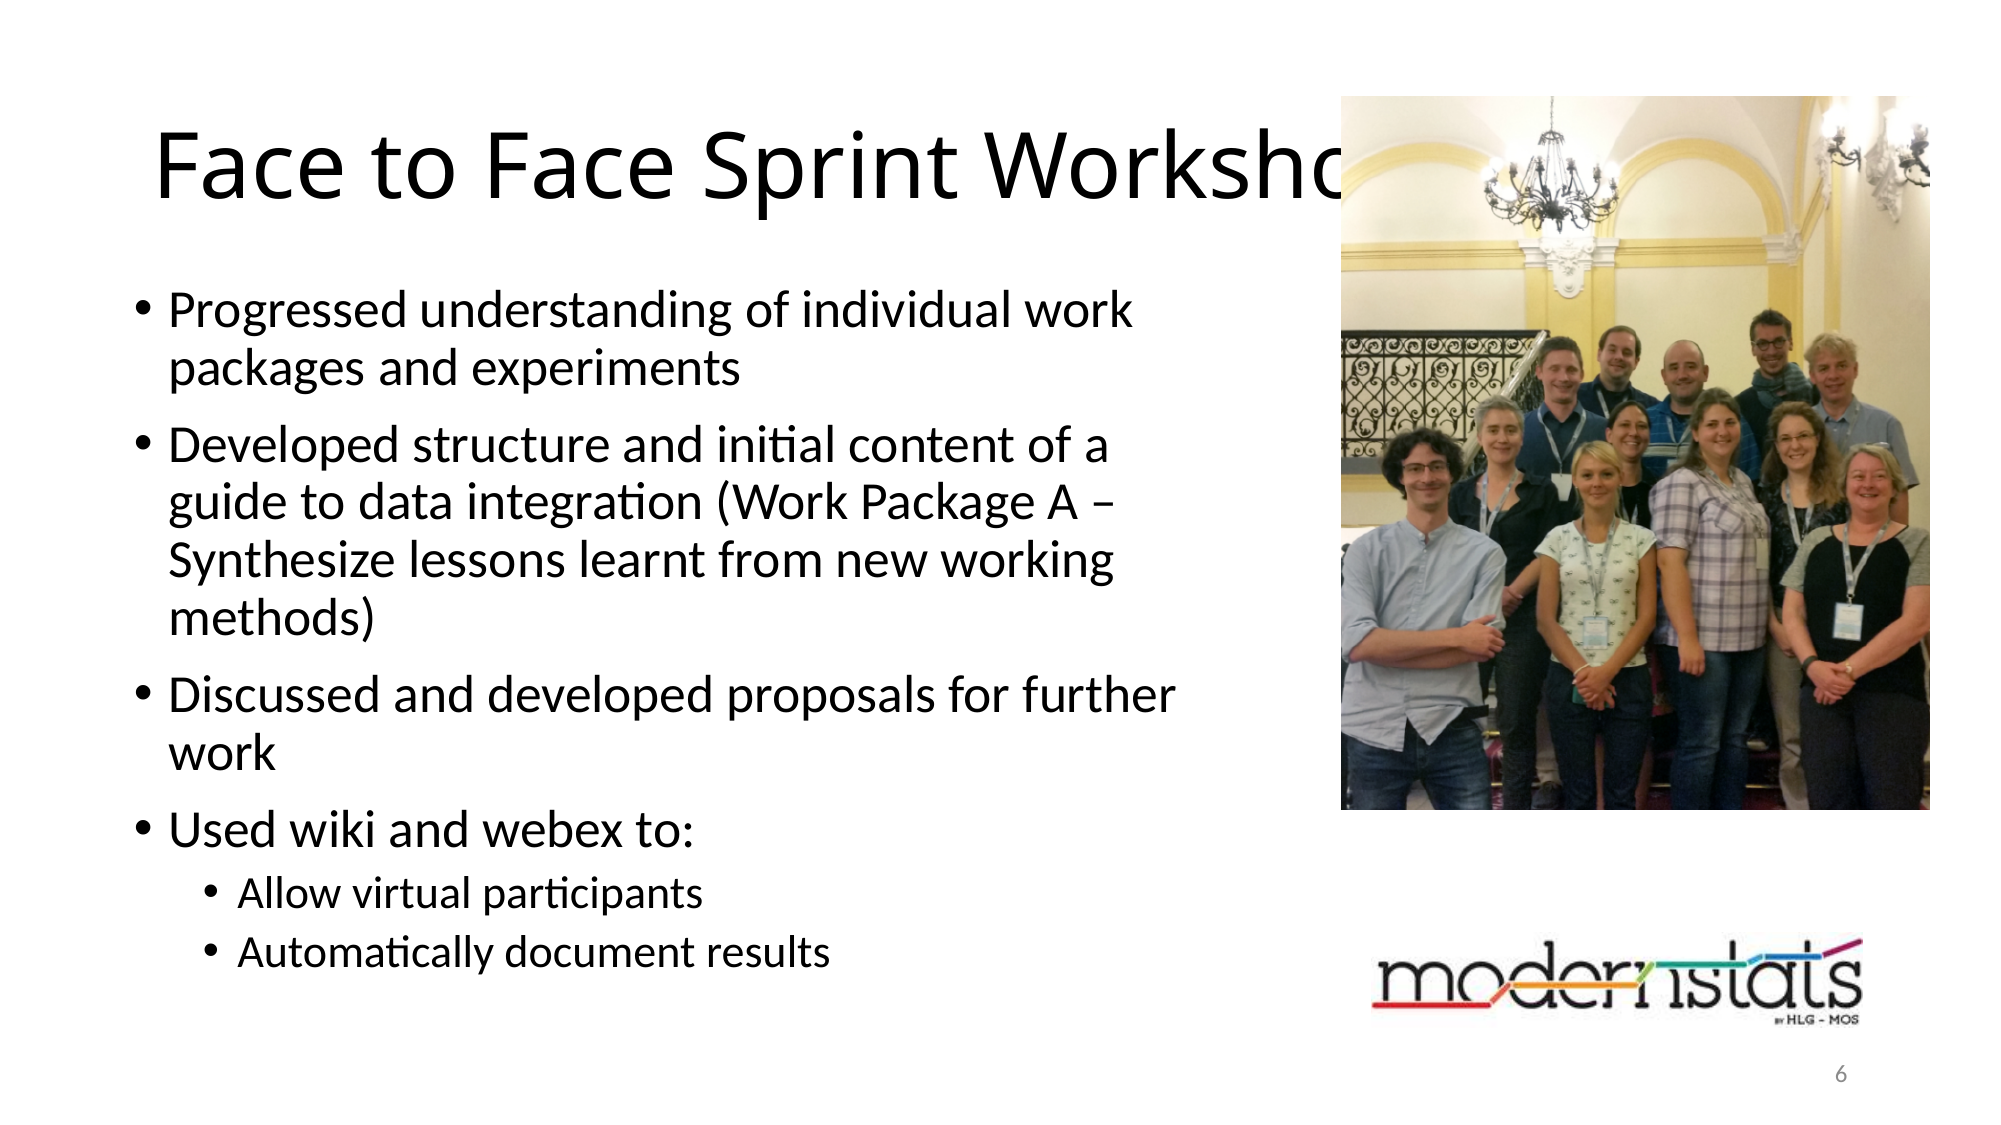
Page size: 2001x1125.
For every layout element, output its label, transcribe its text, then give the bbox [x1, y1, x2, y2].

picture [1371, 932, 1863, 1028]
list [1341, 96, 1930, 810]
title Face to Face Sprint Workshop [137, 59, 1863, 278]
slide_number 6 [1412, 1042, 1863, 1103]
list Progressed understanding of individual work packages and experiments Developed structure and initial content of a guide to data integration (Work Package A – Synthesize lessons learnt from new working methods) Discussed and developed proposals for further work Used wiki and webex to: Allow virtual participants Automatically document results [118, 273, 1222, 988]
